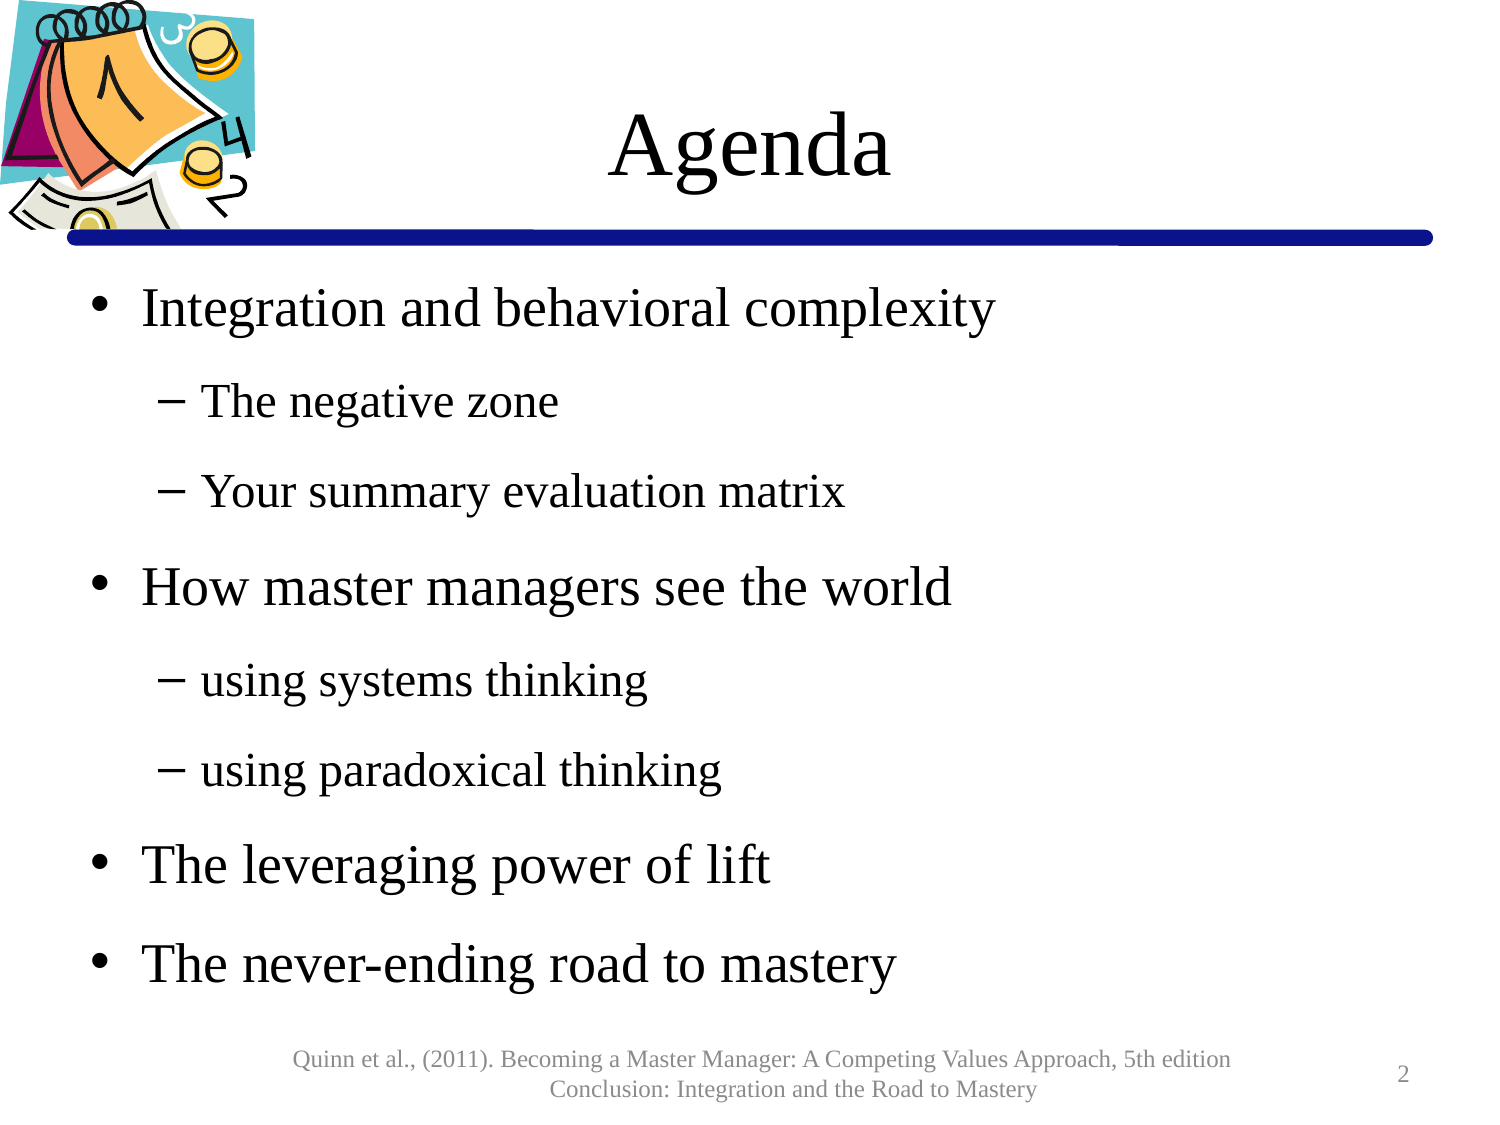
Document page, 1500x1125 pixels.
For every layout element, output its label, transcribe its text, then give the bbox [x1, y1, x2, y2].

title Agenda [262, 45, 1425, 233]
slide_number 2 [1074, 1042, 1425, 1103]
footer Quinn et al., (2011). Becoming a Master Manager: A Competing Values Approach, 5th edition Conclusion: Integration and the Road to Mastery [237, 1042, 1074, 1103]
picture [0, 0, 258, 233]
list Integration and behavioral complexity The negative zone Your summary evaluation matrix How master managers see the world using systems thinking using paradoxical thinking The leveraging power of lift The never-ending road to mastery [75, 262, 1425, 1005]
